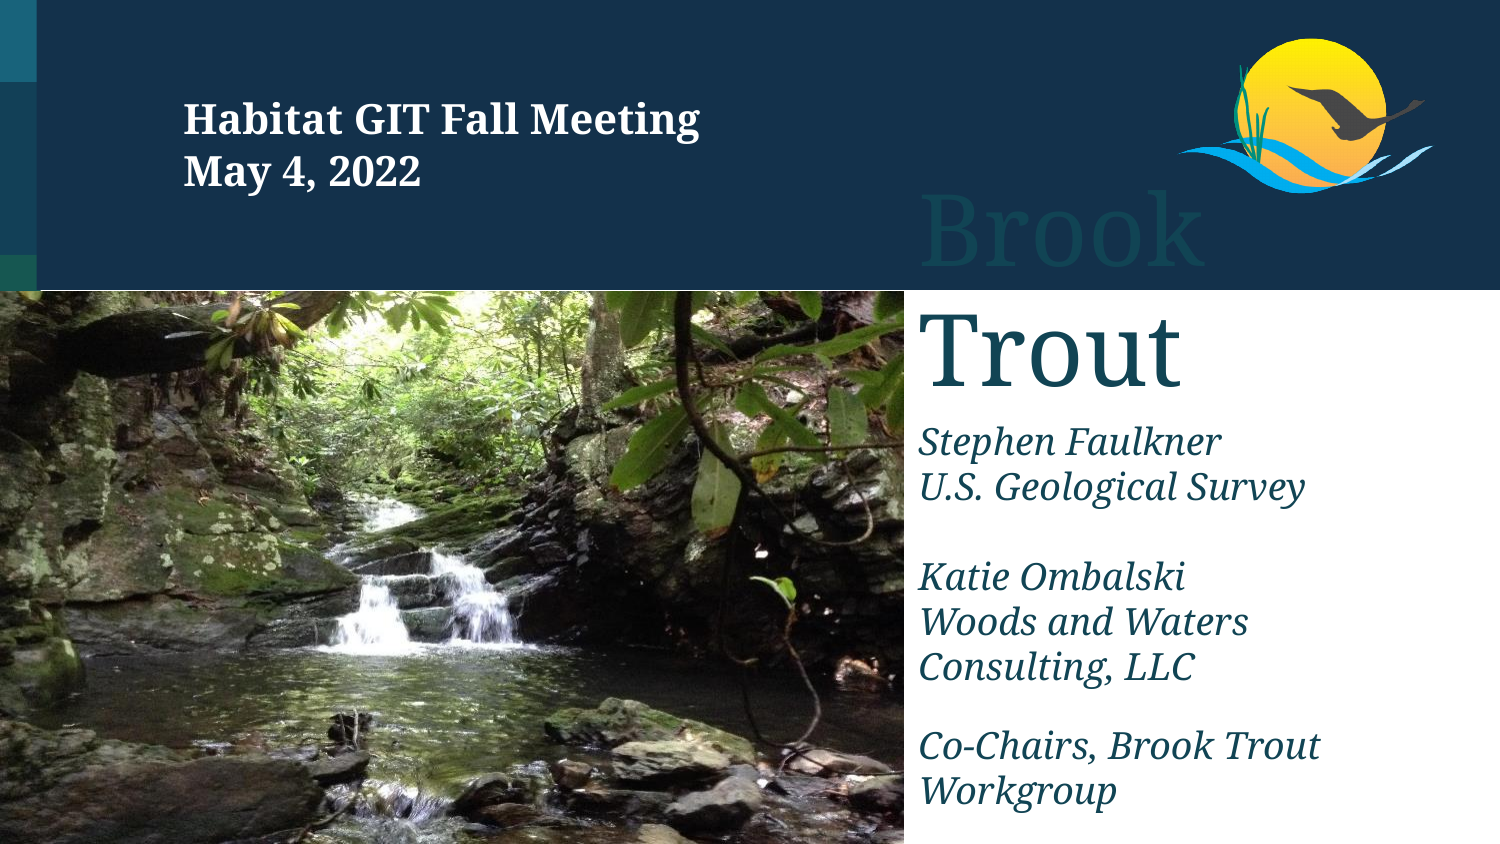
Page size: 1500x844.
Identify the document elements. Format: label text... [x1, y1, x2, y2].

picture [0, 290, 904, 844]
picture [1174, 35, 1436, 200]
text_box Stephen Faulkner U.S. Geological Survey Katie Ombalski Woods and Waters Consulting, LLC Co-Chairs, Brook Trout Workgroup [907, 410, 1402, 821]
text_box Habitat GIT Fall Meeting May 4, 2022 [168, 82, 1173, 207]
list Brook Trout [903, 257, 1500, 422]
text_box [36, 0, 1500, 290]
